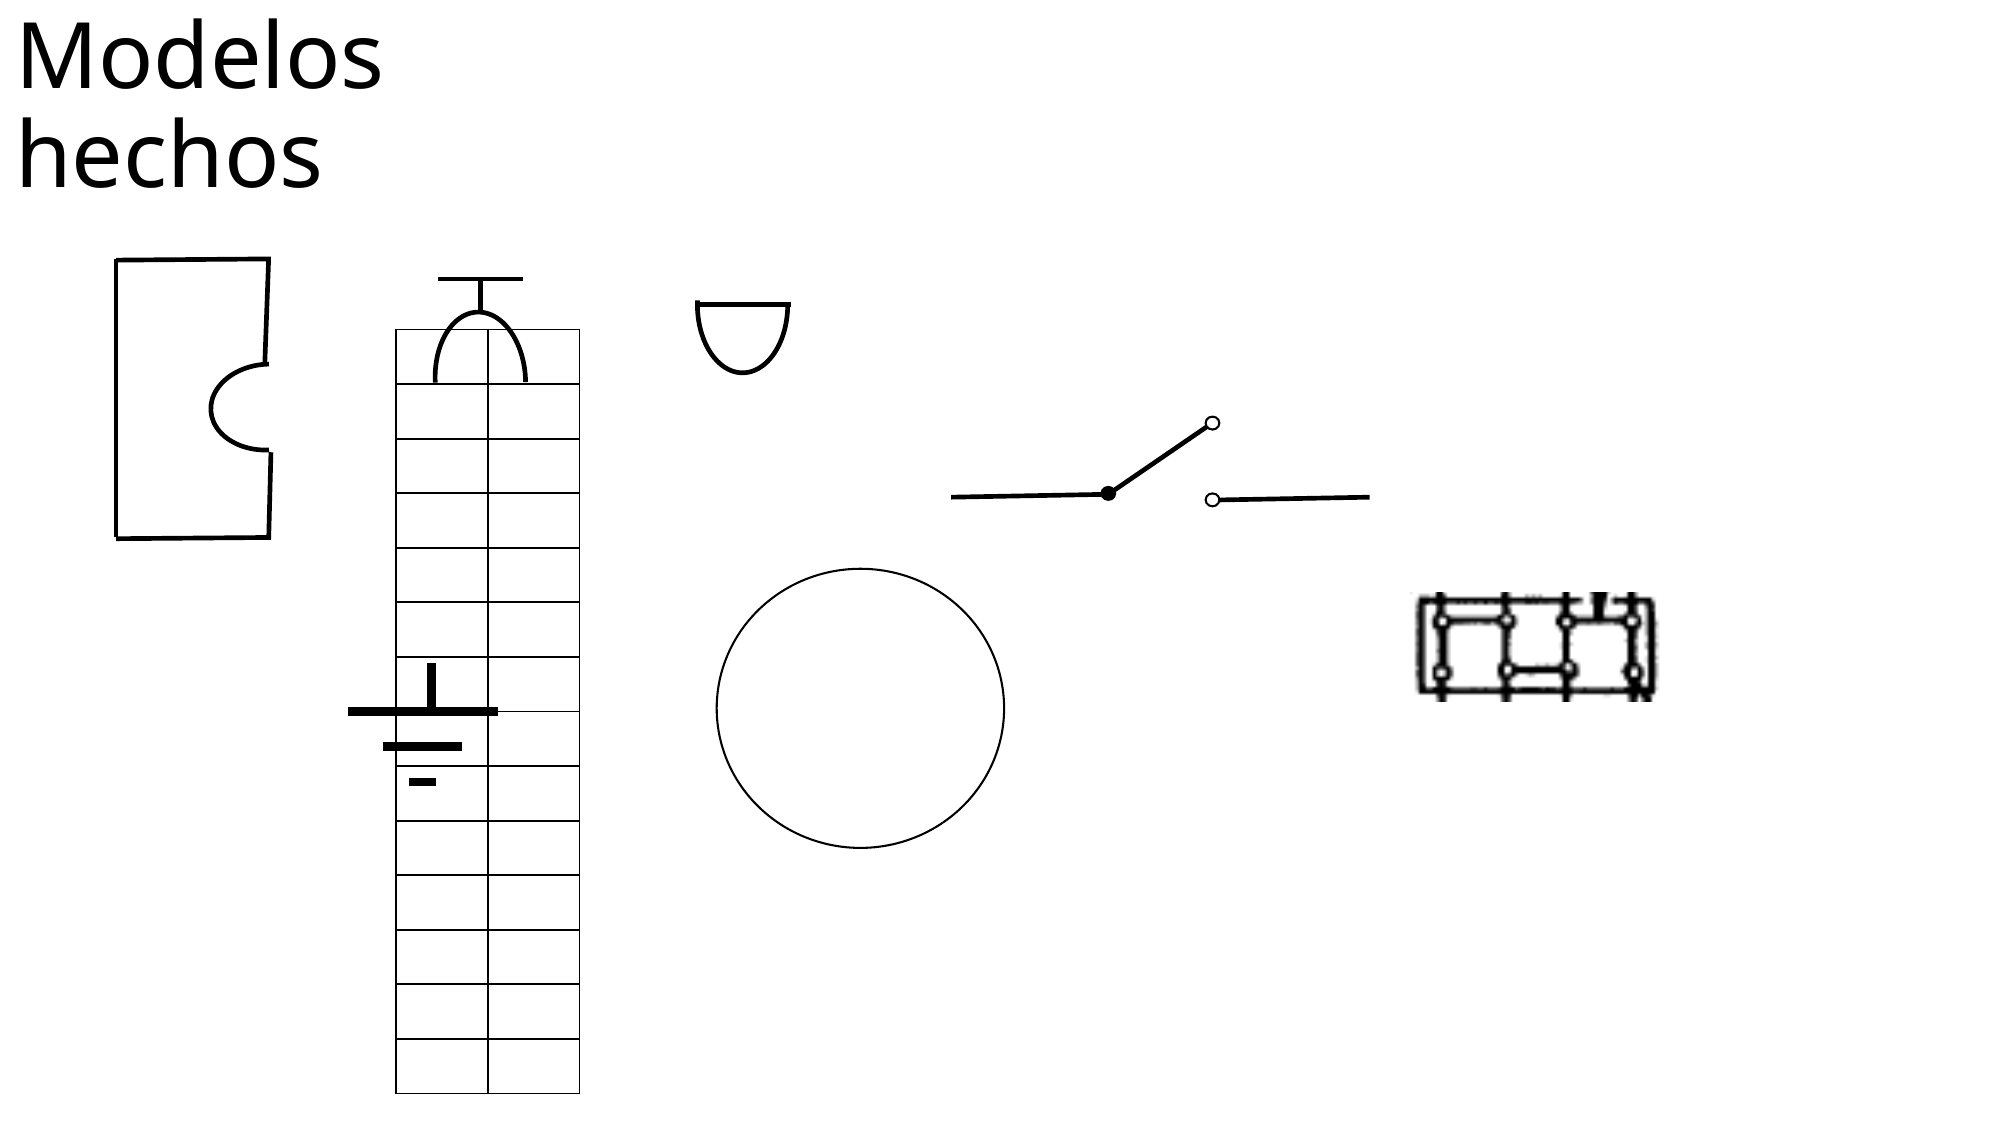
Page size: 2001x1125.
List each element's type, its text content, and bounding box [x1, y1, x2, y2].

table_cell [397, 603, 487, 646]
text_box [1204, 415, 1221, 431]
table_cell [489, 494, 579, 547]
table_cell [498, 767, 579, 820]
text_box [696, 300, 789, 374]
table_header [489, 330, 579, 383]
table_cell [489, 985, 579, 1038]
table_cell [489, 549, 579, 601]
table_cell [397, 822, 487, 874]
table_cell [489, 822, 579, 874]
text_box [1102, 495, 1116, 501]
text_box [448, 311, 510, 329]
table_header [397, 330, 487, 383]
table_cell [489, 603, 579, 656]
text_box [1212, 497, 1370, 501]
table_cell [397, 876, 487, 929]
table_cell [498, 712, 579, 765]
title Modelos hechos [0, 0, 644, 218]
table_cell [498, 658, 579, 711]
picture [1410, 591, 1663, 702]
table_cell [489, 876, 579, 929]
text_box [1100, 485, 1108, 494]
table_cell [397, 549, 487, 601]
table_cell [397, 985, 487, 1038]
table_cell [489, 1040, 579, 1093]
text_box [1204, 492, 1221, 508]
table_cell [397, 931, 487, 983]
table_cell [397, 1040, 487, 1093]
table_cell [397, 440, 487, 492]
table_cell [489, 931, 579, 983]
table_cell [489, 385, 579, 438]
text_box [1108, 422, 1213, 495]
text_box [210, 363, 269, 451]
table_cell [397, 385, 487, 438]
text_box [951, 494, 1109, 498]
picture [348, 646, 498, 822]
text_box [715, 567, 1006, 849]
table_cell [489, 440, 579, 492]
table_cell [397, 494, 487, 547]
